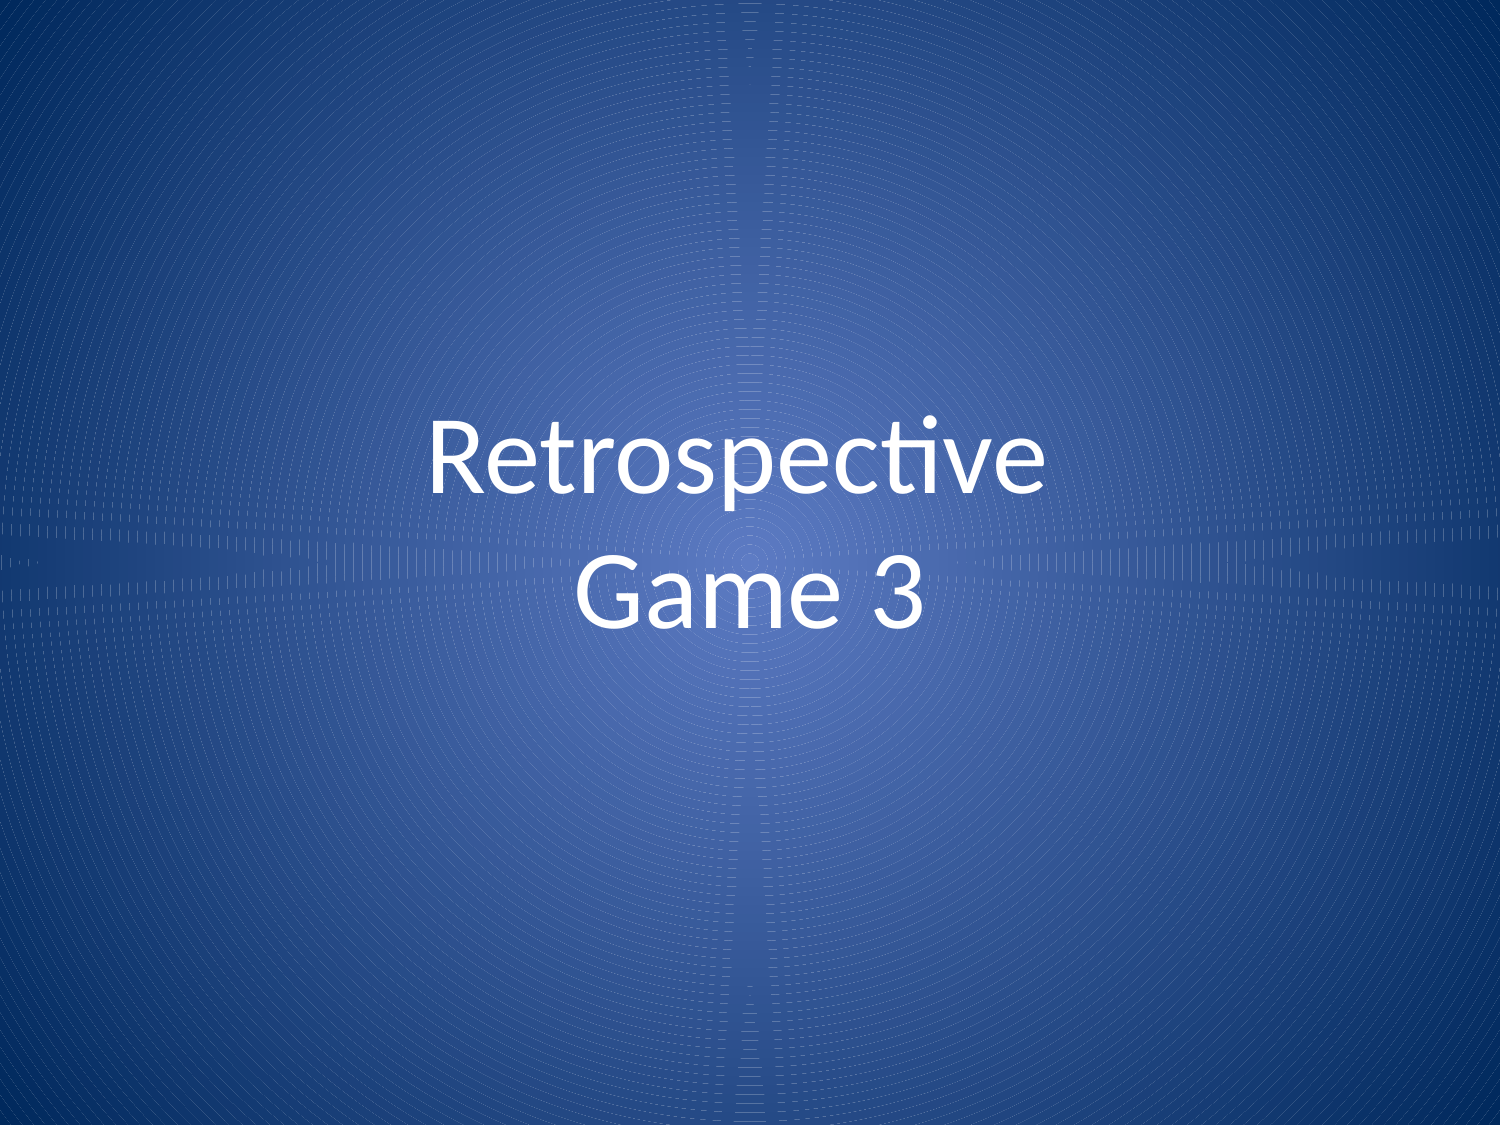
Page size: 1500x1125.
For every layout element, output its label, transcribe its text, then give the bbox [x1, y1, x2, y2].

title Retrospective Game 3 [74, 363, 1426, 669]
